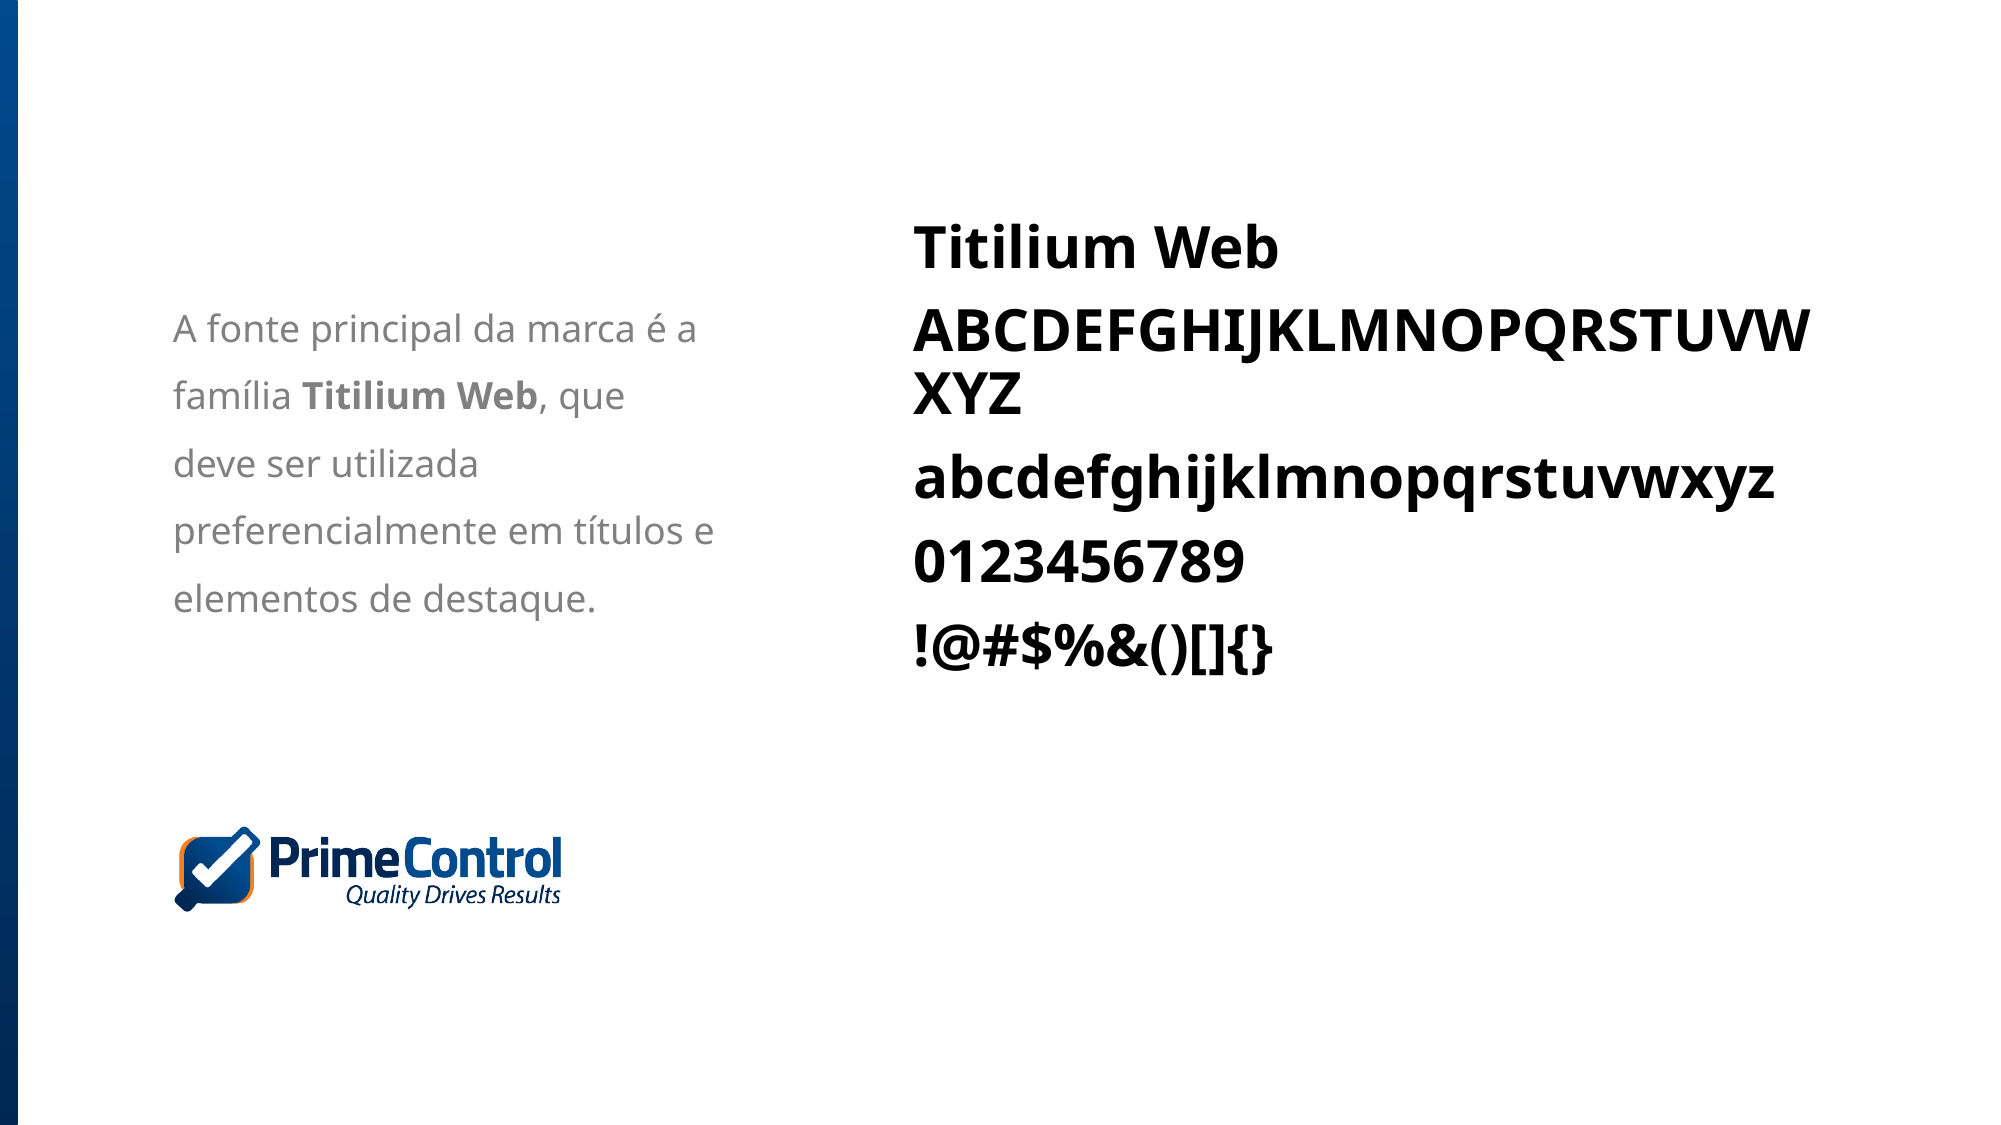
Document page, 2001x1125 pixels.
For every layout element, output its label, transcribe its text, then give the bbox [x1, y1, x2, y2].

picture [158, 812, 577, 926]
text_box [0, 0, 19, 1125]
text_box Titilium Web ABCDEFGHIJKLMNOPQRSTUVWXYZ abcdefghijklmnopqrstuvwxyz 0123456789 !@#$%&()[]{} [898, 210, 1844, 658]
text_box A fonte principal da marca é a família Titilium Web, que deve ser utilizada preferencialmente em títulos e elementos de destaque. [158, 274, 734, 627]
